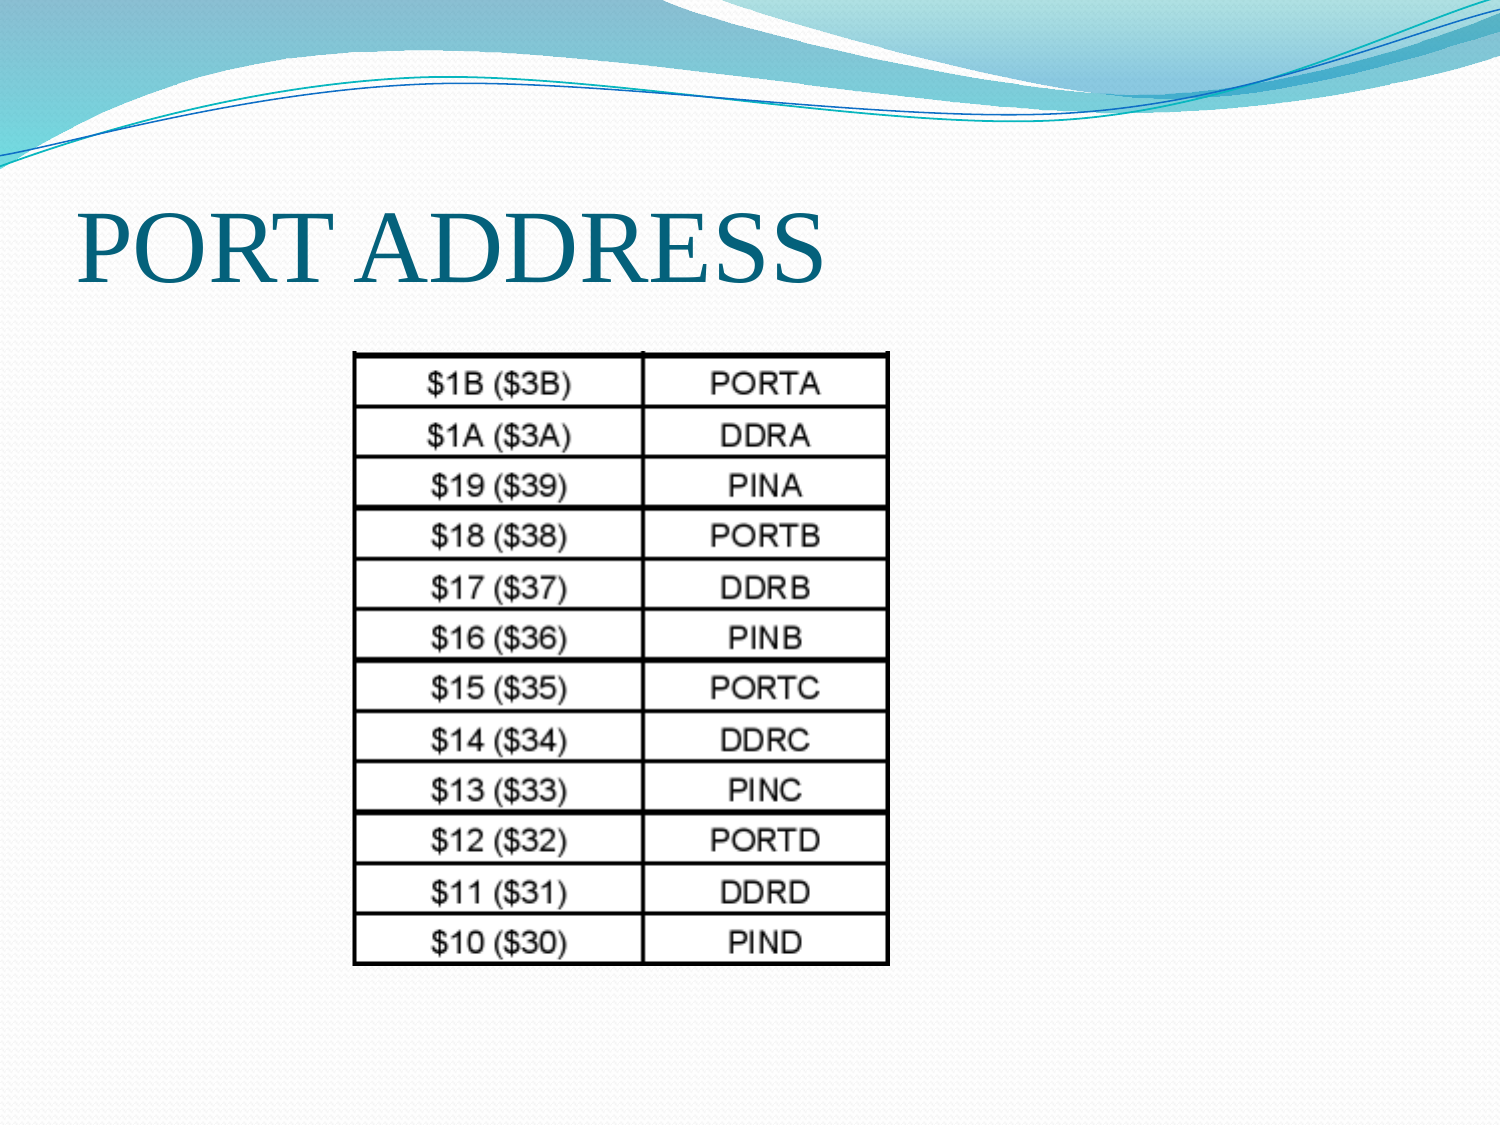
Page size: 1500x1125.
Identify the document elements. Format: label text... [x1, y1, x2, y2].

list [351, 351, 891, 967]
title PORT ADDRESS [75, 115, 1425, 304]
